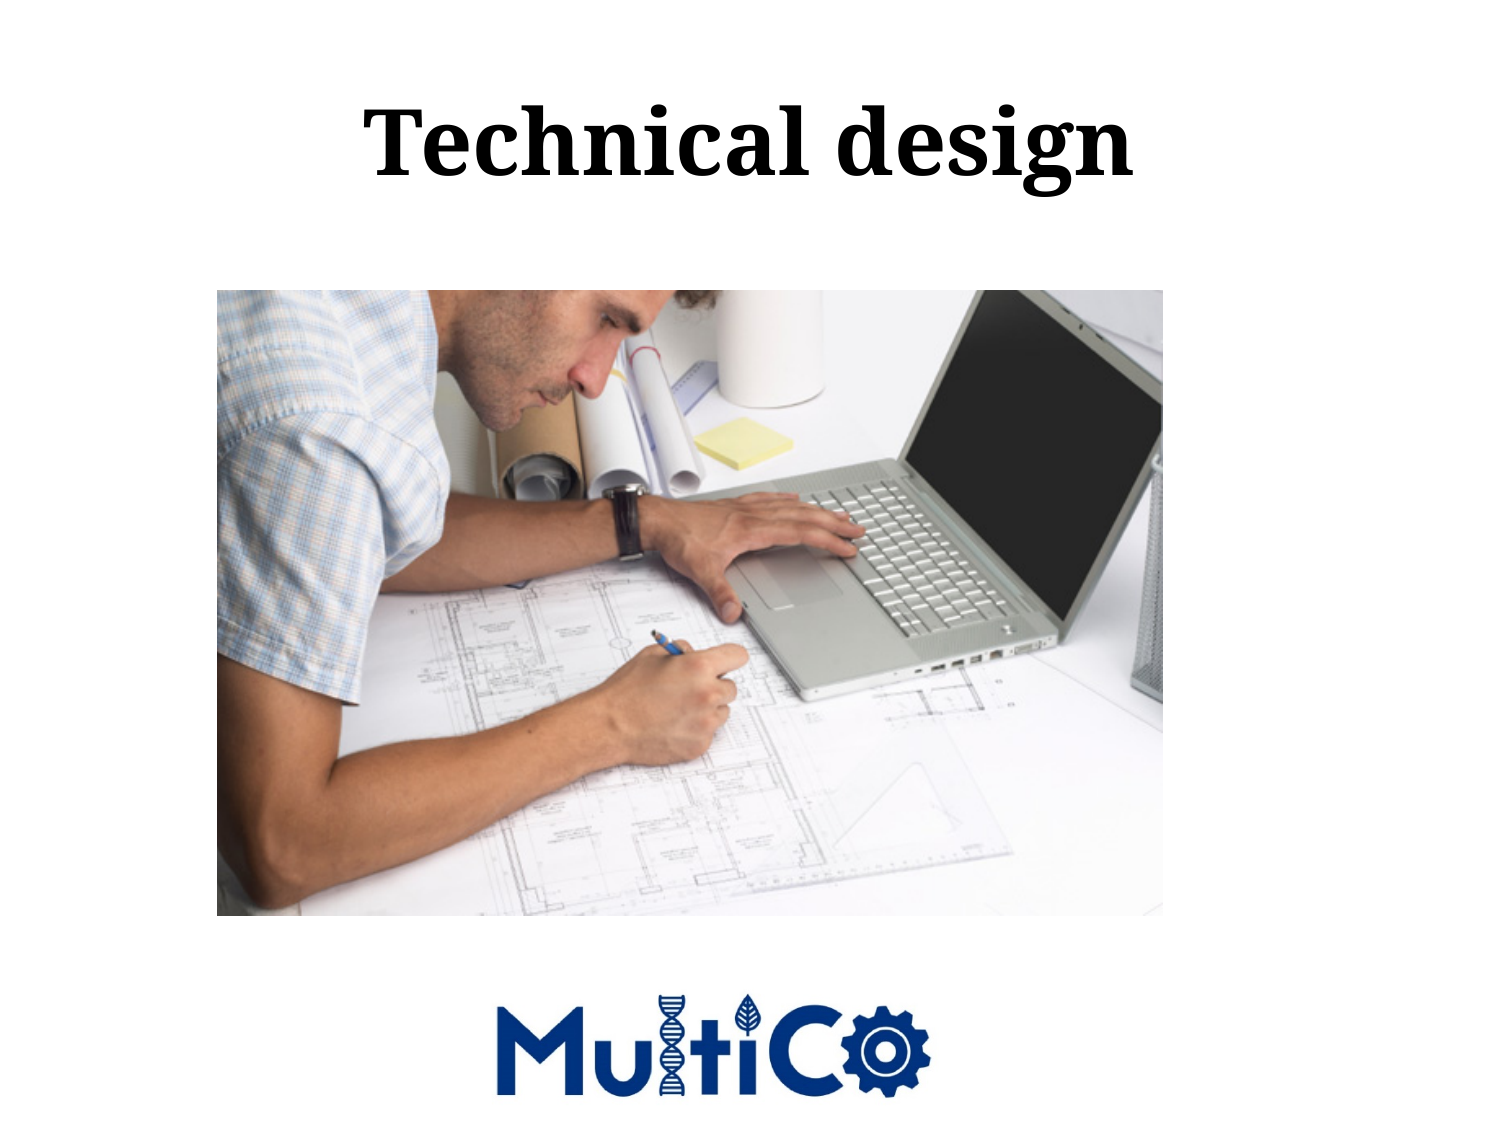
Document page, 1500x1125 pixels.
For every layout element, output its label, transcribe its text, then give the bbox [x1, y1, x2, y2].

picture [481, 972, 948, 1119]
title Technical design [75, 45, 1425, 233]
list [217, 289, 1163, 916]
